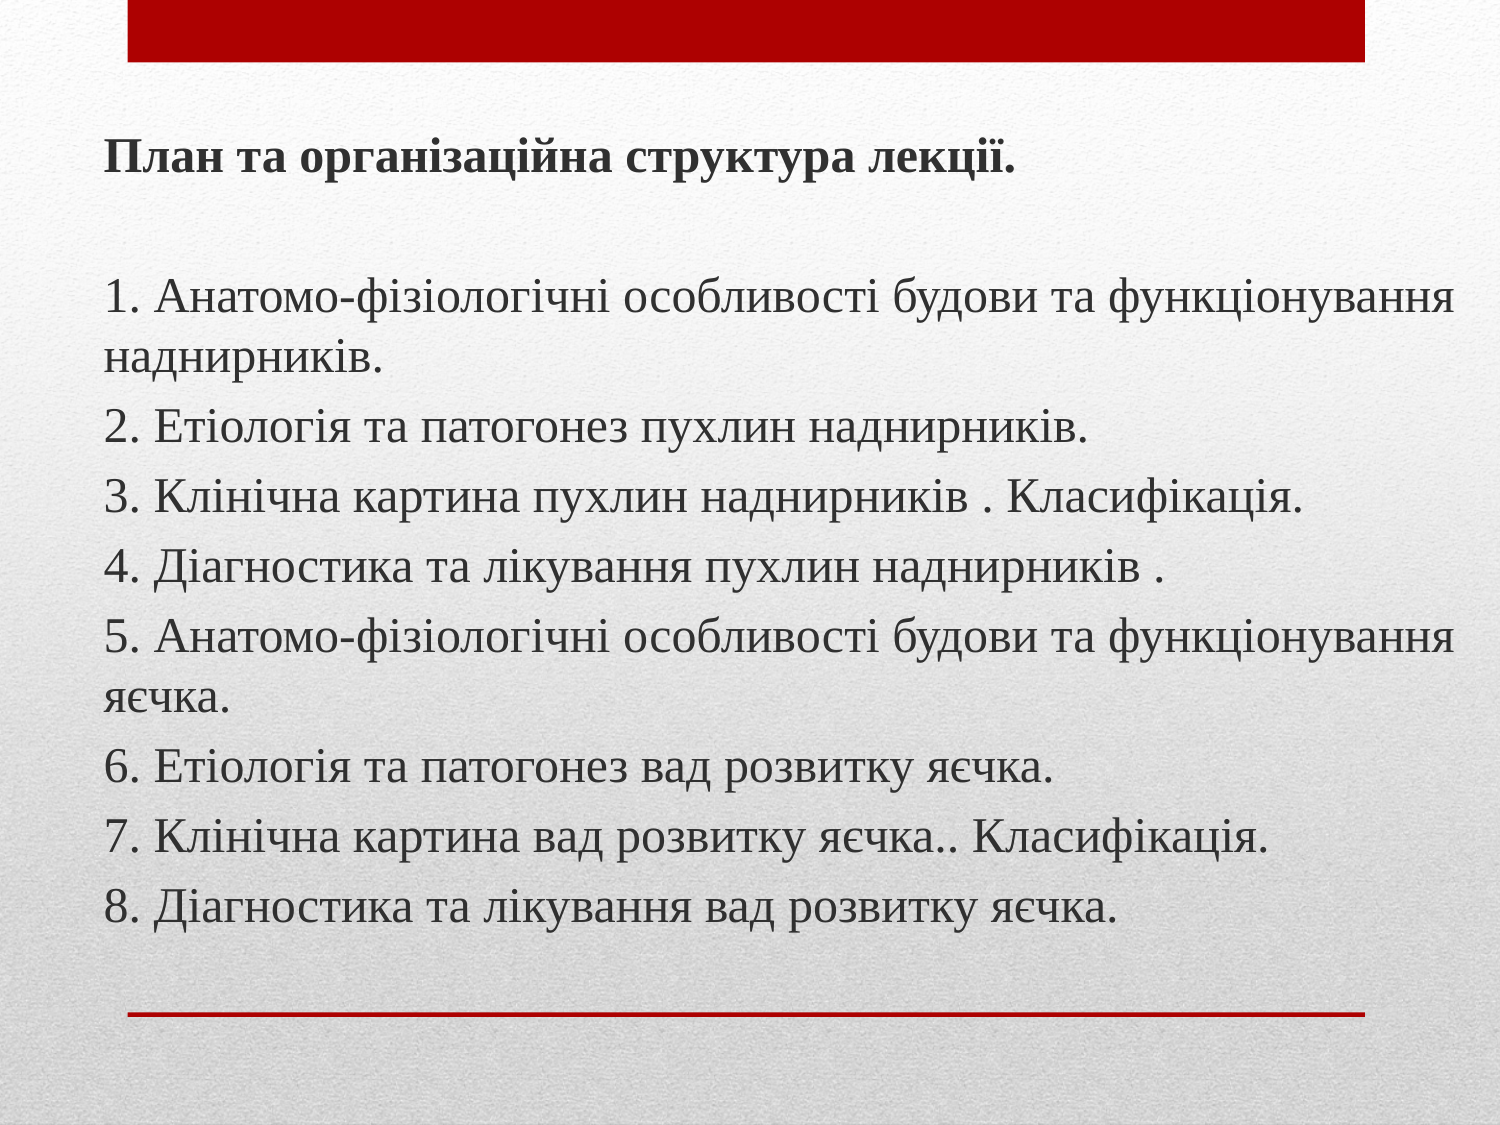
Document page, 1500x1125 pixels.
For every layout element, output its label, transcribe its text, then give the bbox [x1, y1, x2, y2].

list План та організаційна структура лекції. 1. Анатомо-фізіологічні особливості будови та функціонування наднирників. 2. Етіологія та патогонез пухлин наднирників. 3. Клінічна картина пухлин наднирників . Класифікація. 4. Діагностика та лікування пухлин наднирників . 5. Анатомо-фізіологічні особливості будови та функціонування яєчка. 6. Етіологія та патогонез вад розвитку яєчка. 7. Клінічна картина вад розвитку яєчка.. Класифікація. 8. Діагностика та лікування вад розвитку яєчка. [88, 42, 1471, 1083]
